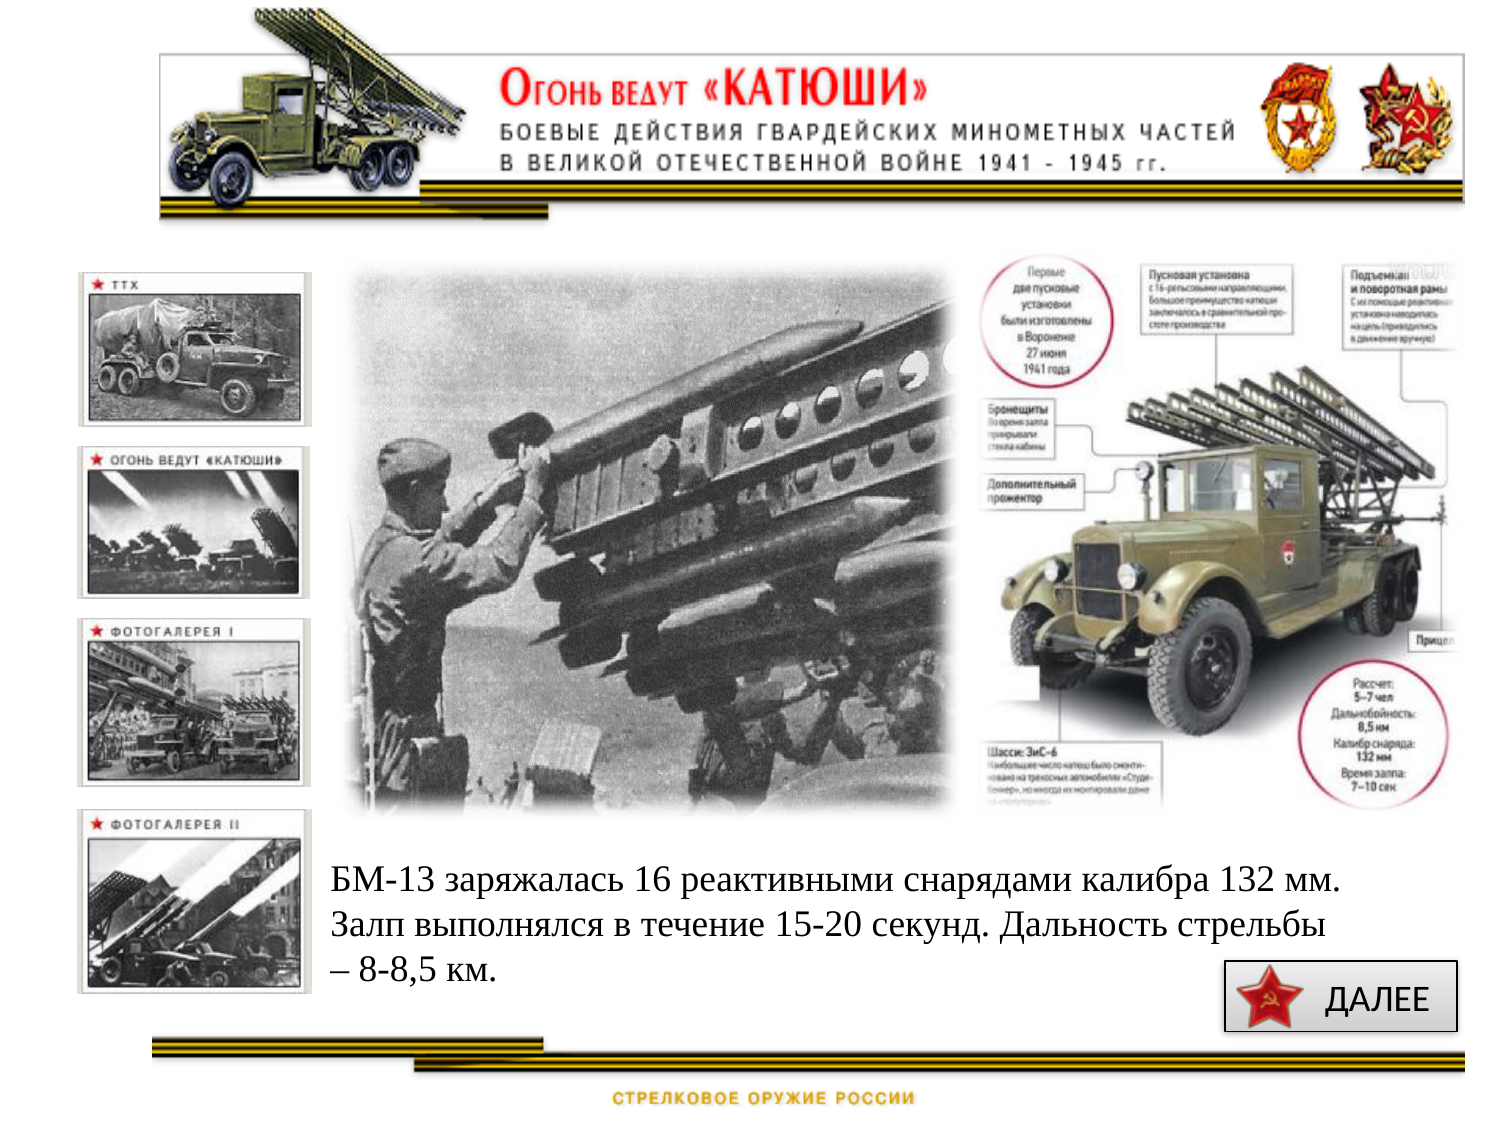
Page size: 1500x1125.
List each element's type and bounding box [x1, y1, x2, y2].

picture [339, 257, 962, 821]
picture [972, 248, 1465, 815]
picture [1236, 962, 1304, 1030]
text_box [77, 6, 1466, 1117]
